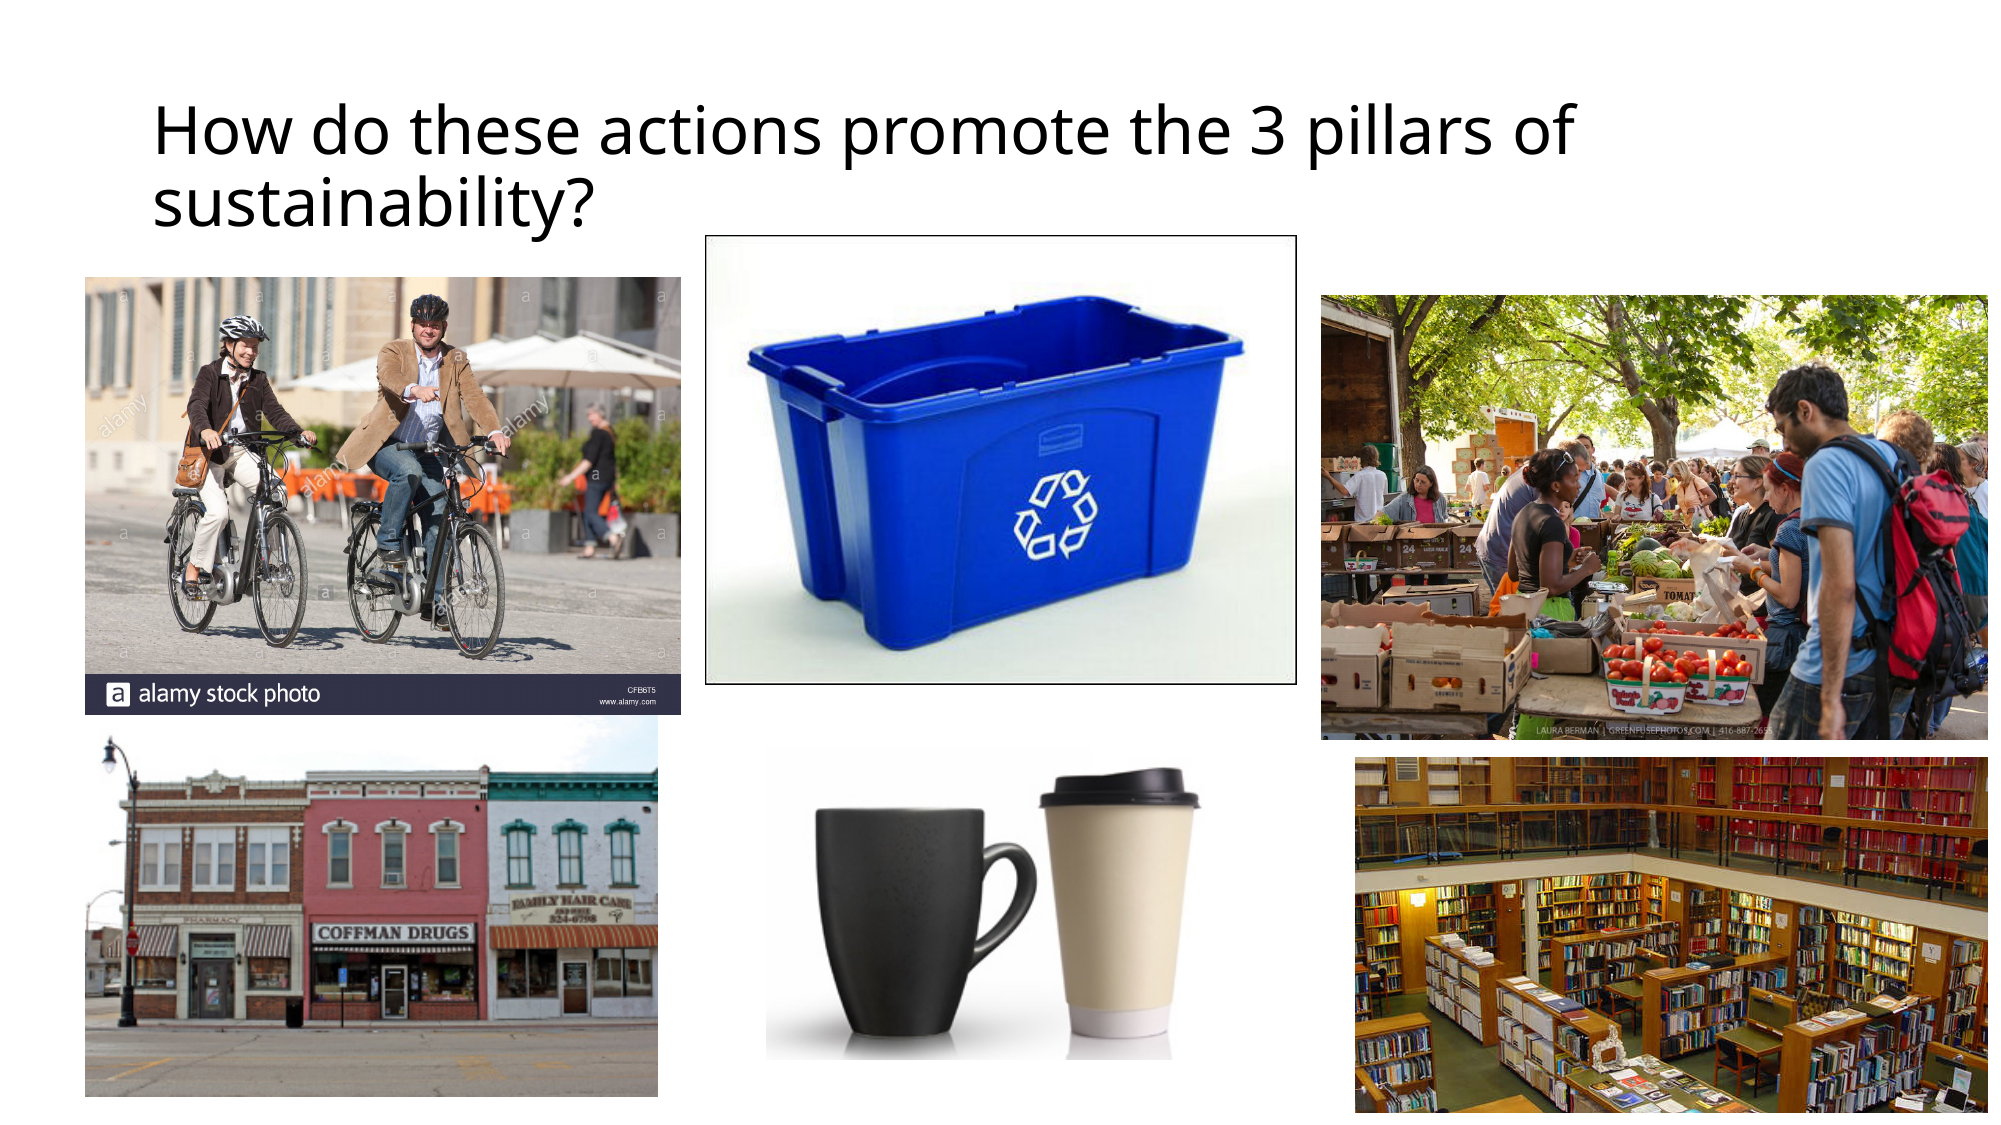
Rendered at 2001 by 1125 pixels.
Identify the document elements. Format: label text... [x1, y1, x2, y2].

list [85, 277, 681, 715]
title How do these actions promote the 3 pillars of sustainability? [137, 59, 1863, 278]
picture [766, 746, 1236, 1060]
picture [1321, 295, 1988, 740]
picture [1355, 757, 1988, 1114]
picture [705, 235, 1297, 685]
picture [85, 715, 658, 1097]
